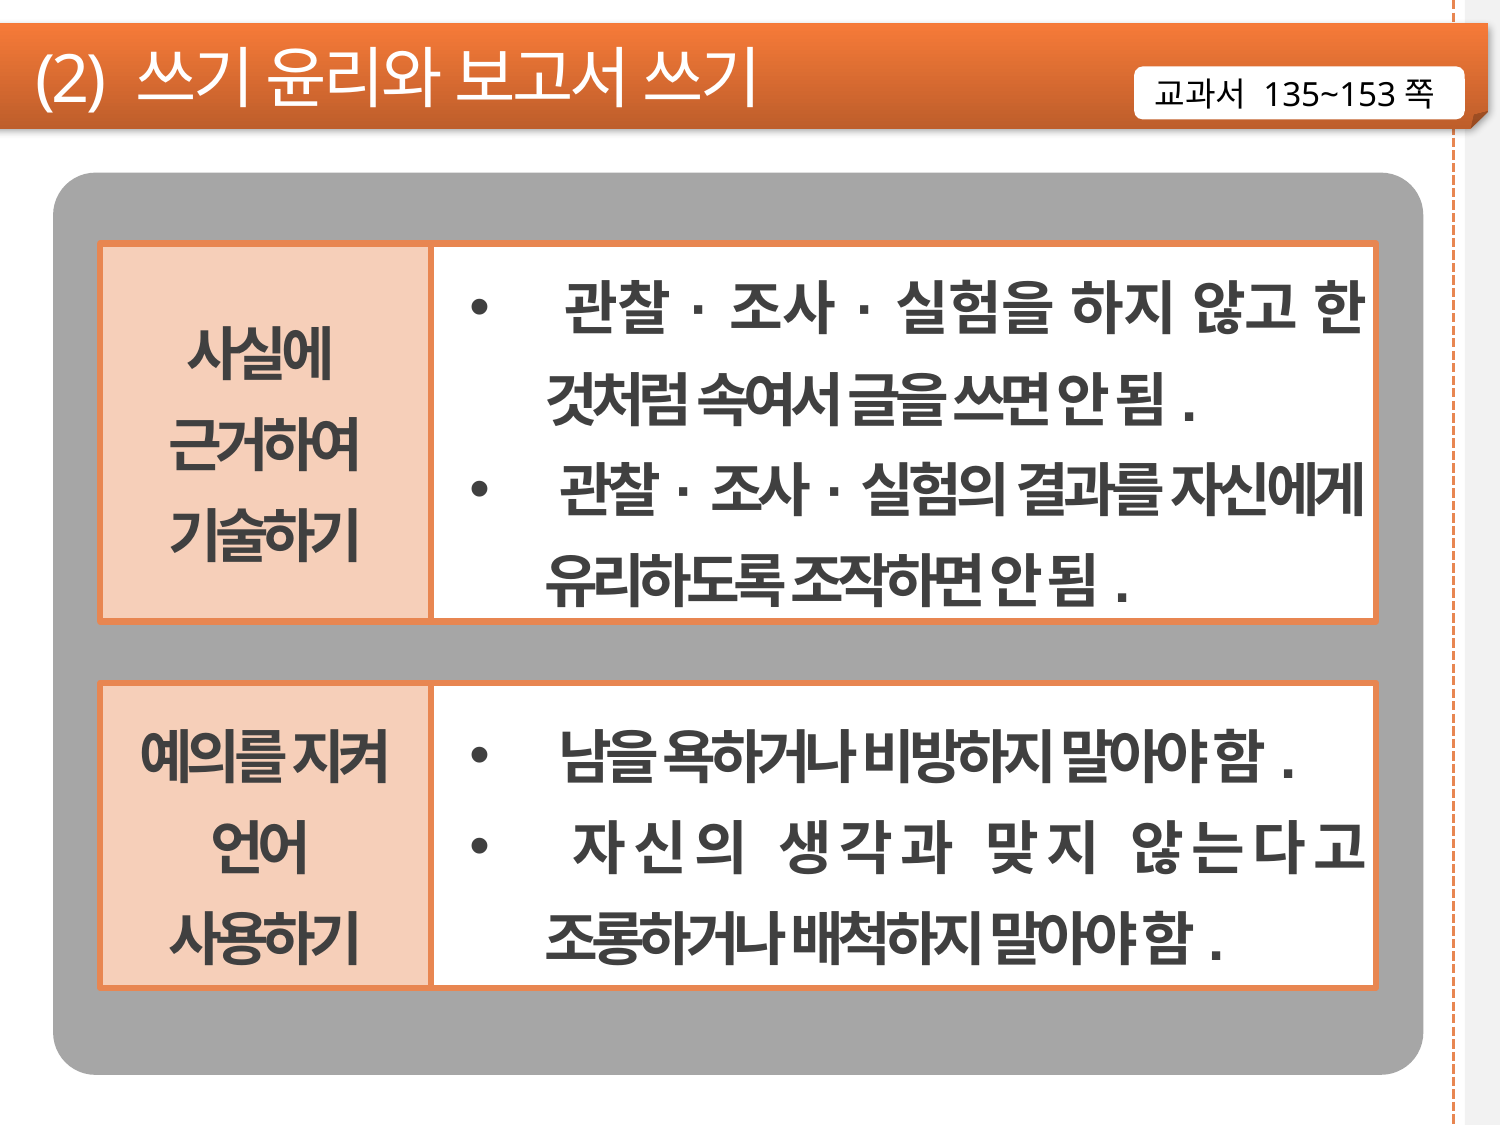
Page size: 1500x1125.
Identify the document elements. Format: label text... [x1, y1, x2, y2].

text_box ‌남을 욕하거나 비방하지 말아야 함. ‌자신의 생각과 맞지 않는다고 조롱하거나 배척하지 말아야 함. [433, 681, 1378, 990]
text_box 예의를 지켜 언어 사용하기 [98, 681, 433, 990]
text_box (2) 쓰기 윤리와 보고서 쓰기 [0, 23, 1211, 129]
text_box ‌관찰·조사·실험을 하지 않고 한 것처럼 속여서 글을 쓰면 안 됨. ‌관찰·조사·실험의 결과를 자신에게 유리하도록 조작하면 안 됨. [433, 241, 1378, 624]
text_box [50, 170, 1426, 1077]
text_box 교과서 135~153쪽 [1211, 64, 1467, 122]
text_box 사실에 근거하여 기술하기 [98, 241, 433, 624]
